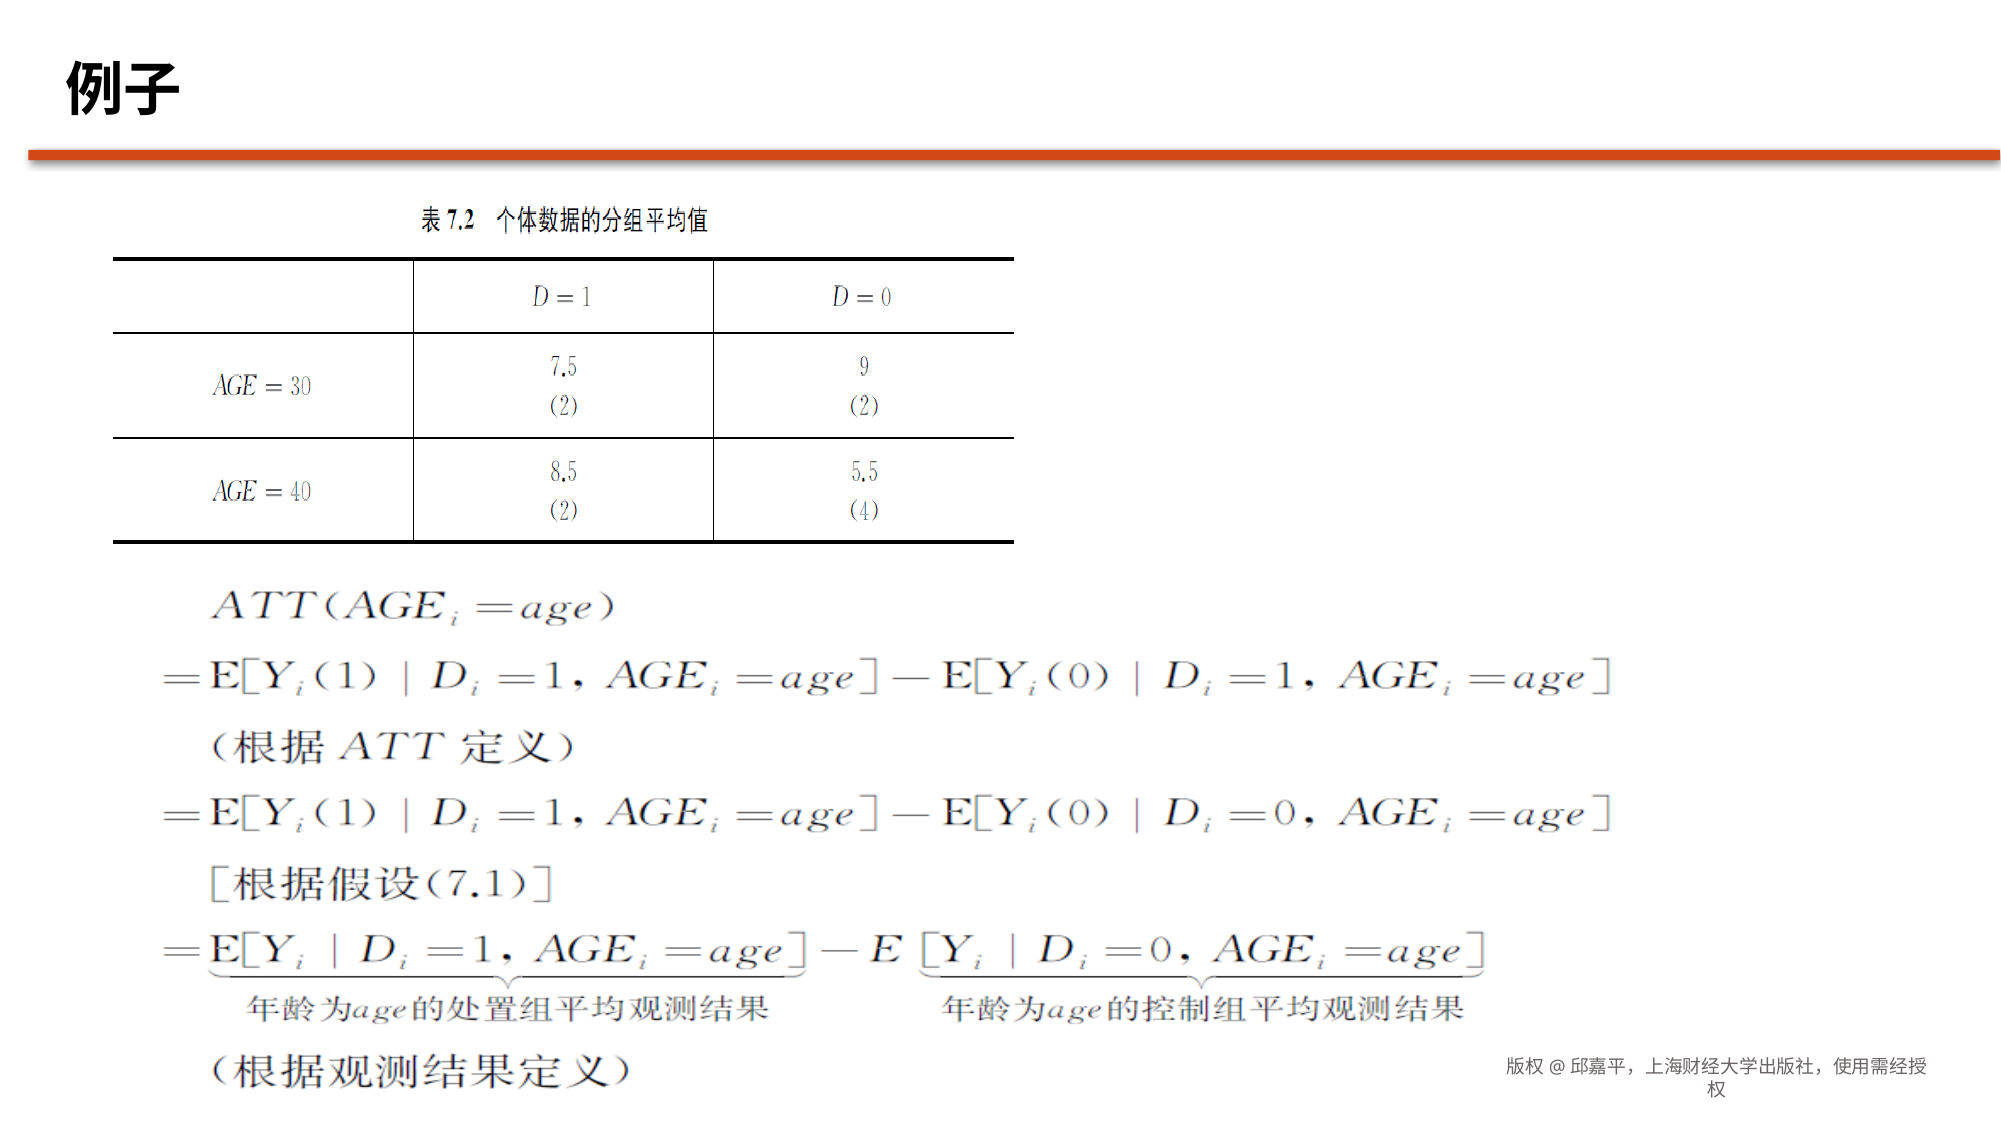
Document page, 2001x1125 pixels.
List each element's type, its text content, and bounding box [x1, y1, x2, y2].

picture [108, 191, 1036, 568]
footer 版权@邱嘉平，上海财经大学出版社，使用需经授权 [1688, 1046, 1950, 1109]
picture [108, 589, 1681, 1119]
title 例子 [50, 50, 1825, 138]
